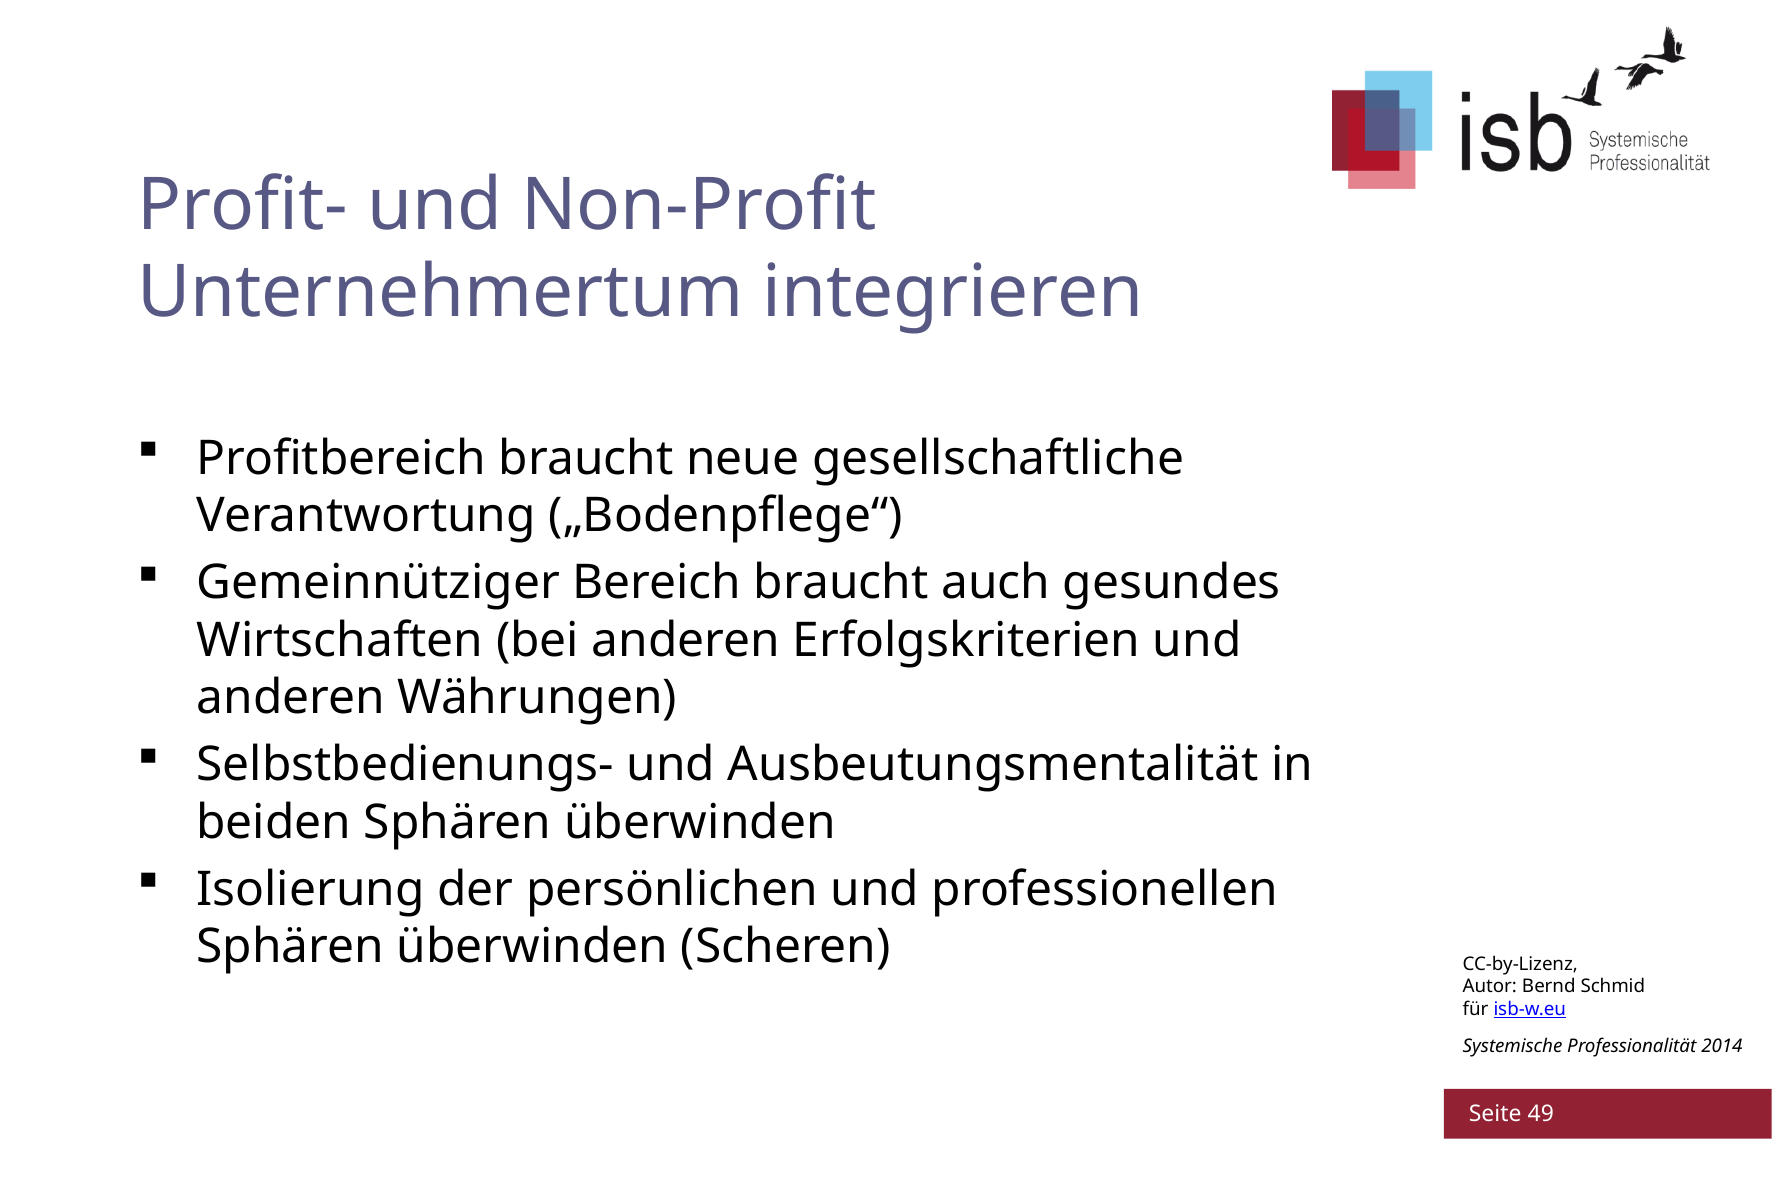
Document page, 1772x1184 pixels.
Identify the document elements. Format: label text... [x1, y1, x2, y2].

picture [1332, 20, 1725, 194]
slide_number Seite 49 [1443, 1088, 1772, 1139]
title Profit- und Non-Profit Unternehmertum integrieren [118, 94, 1444, 260]
list Profitbereich braucht neue gesellschaftliche Verantwortung („Bodenpflege“) Gemeinnütziger Bereich braucht auch gesundes Wirtschaften (bei anderen Erfolgskriterien und anderen Währungen) Selbstbedienungs- und Ausbeutungsmentalität in beiden Sphären überwinden Isolierung der persönlichen und professionellen Sphären überwinden (Scheren) [118, 260, 1444, 1139]
